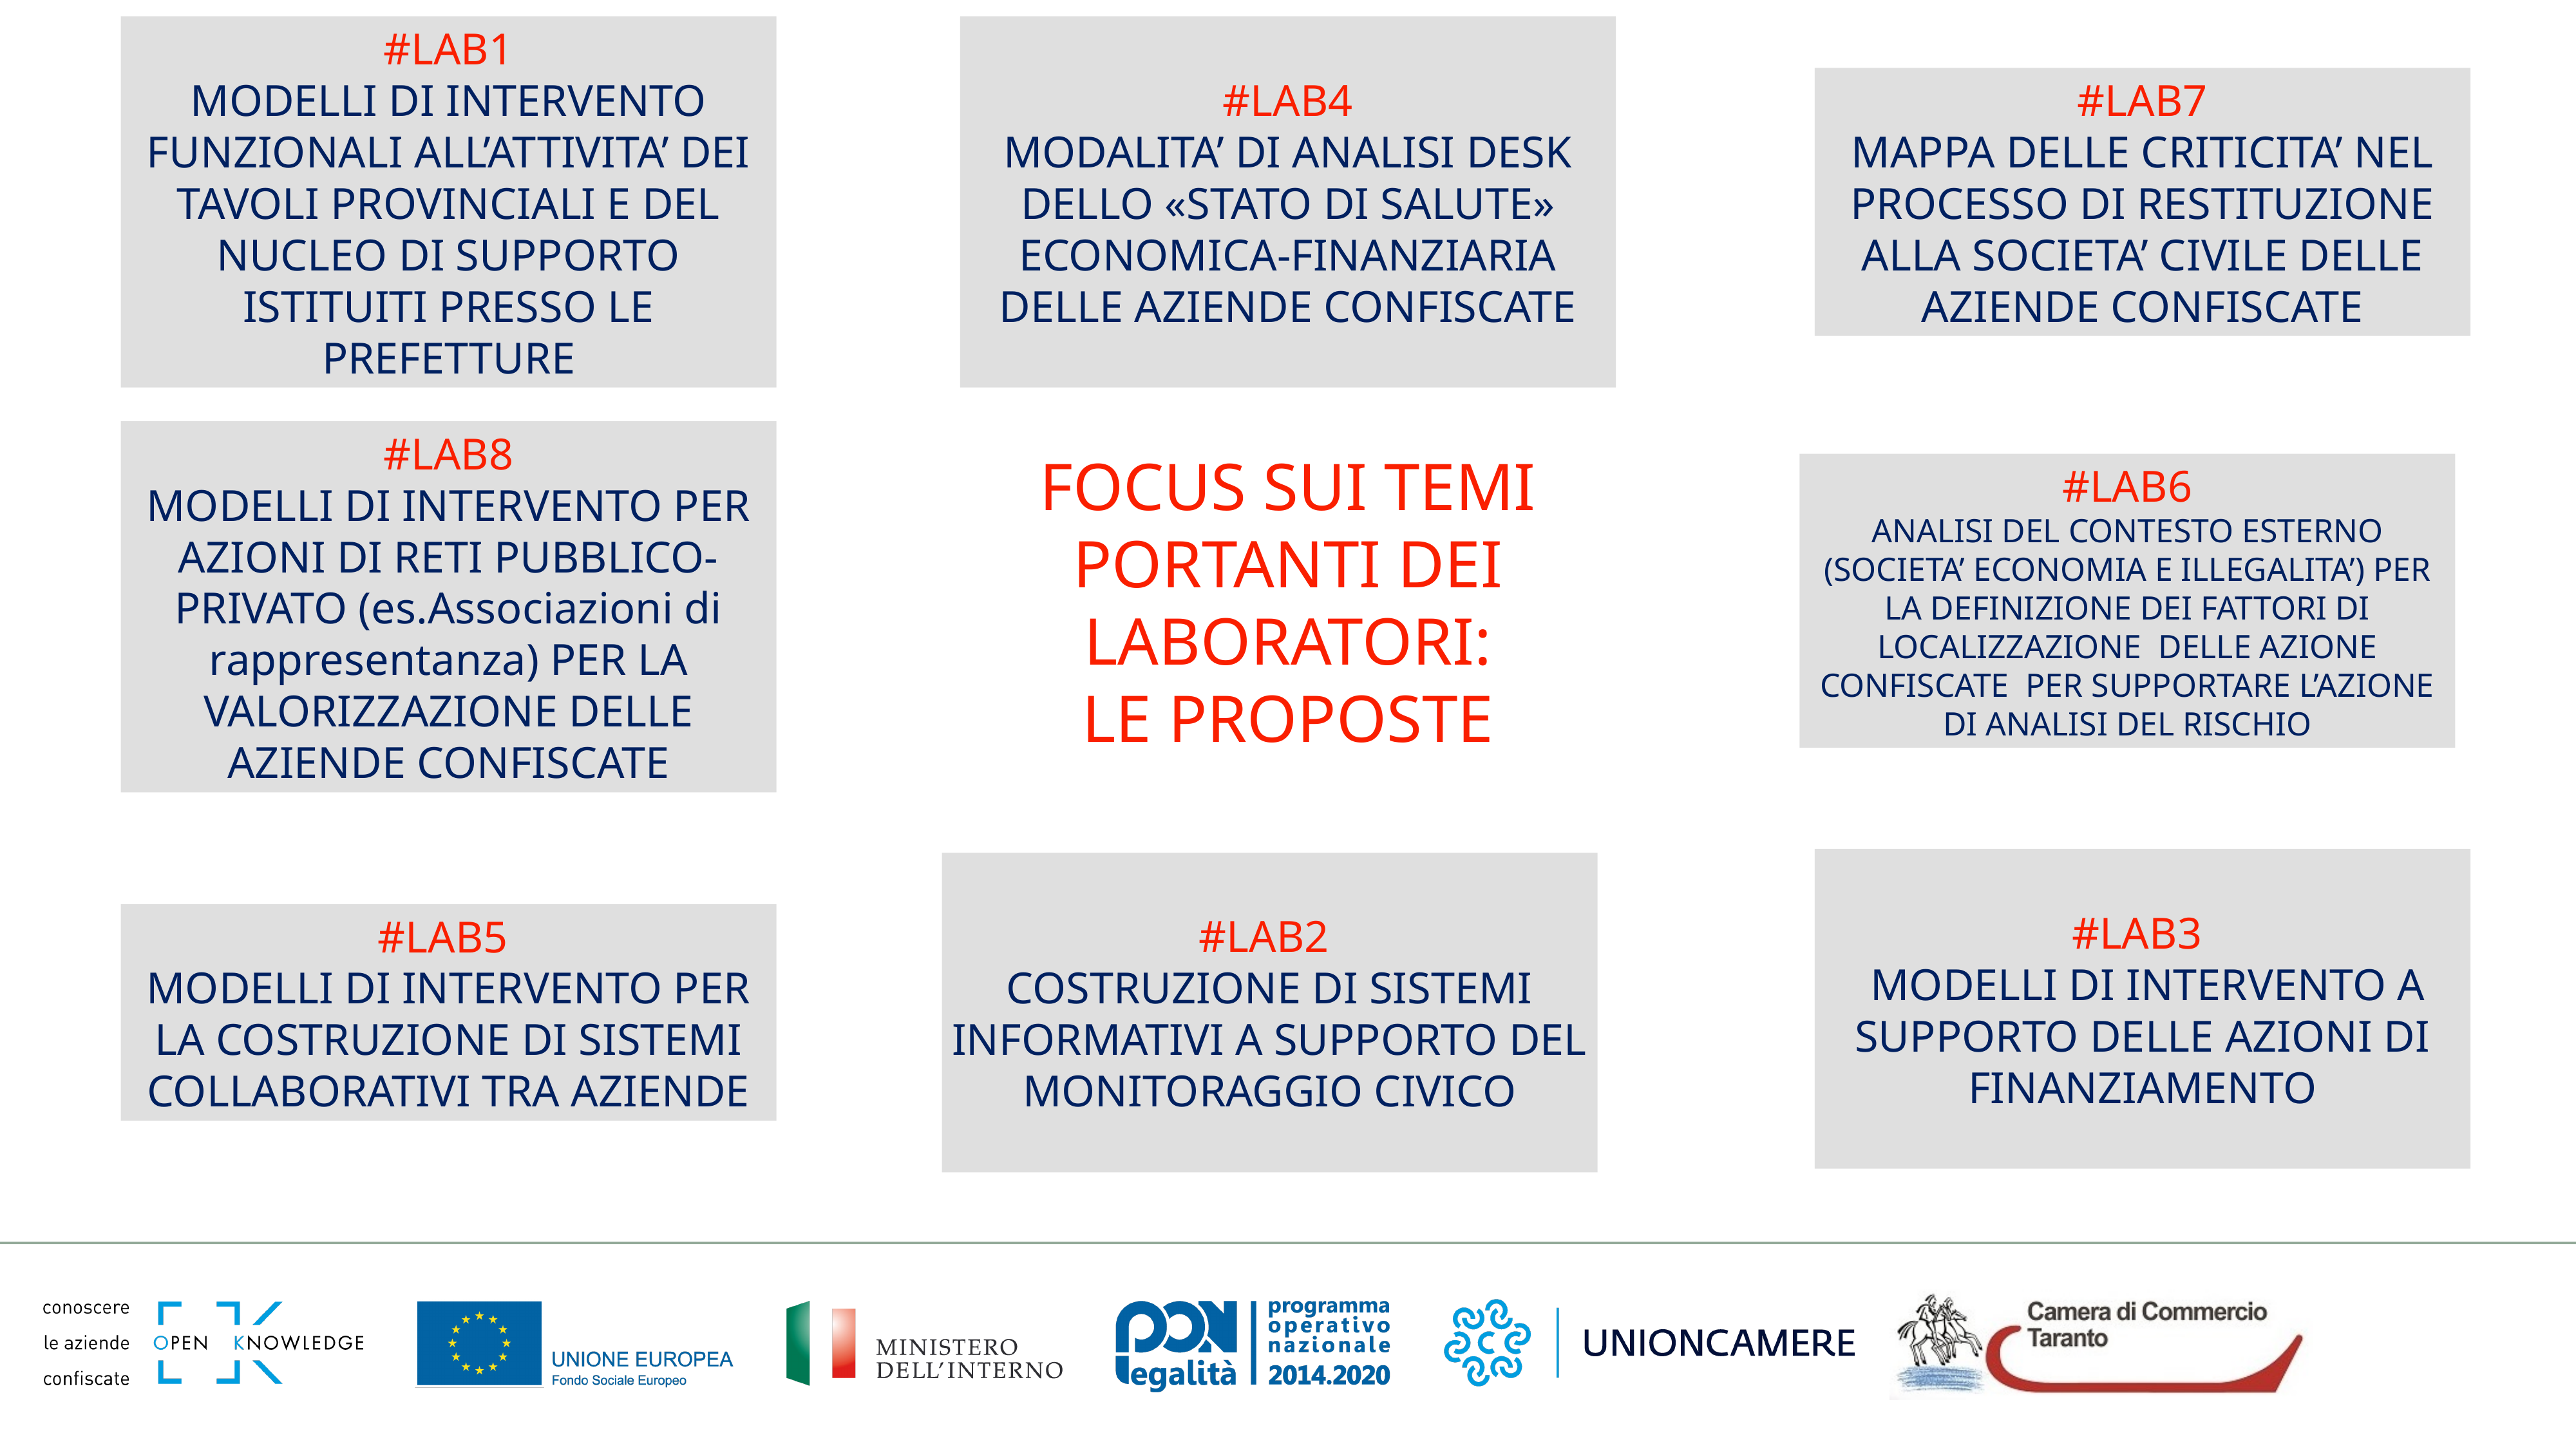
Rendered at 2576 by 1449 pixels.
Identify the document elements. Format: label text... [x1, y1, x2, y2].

picture [1889, 1281, 2313, 1400]
text_box #LAB3 MODELLI DI INTERVENTO A SUPPORTO DELLE AZIONI DI FINANZIAMENTO [1814, 849, 2471, 1169]
text_box #LAB1 MODELLI DI INTERVENTO FUNZIONALI ALL’ATTIVITA’ DEI TAVOLI PROVINCIALI E DEL NUCLEO DI SUPPORTO ISTITUITI PRESSO LE PREFETTURE [120, 16, 777, 388]
text_box #LAB8 MODELLI DI INTERVENTO PER AZIONI DI RETI PUBBLICO-PRIVATO (es.Associazioni di rappresentanza) PER LA VALORIZZAZIONE DELLE AZIENDE CONFISCATE [120, 421, 777, 793]
text_box #LAB7 MAPPA DELLE CRITICITA’ NEL PROCESSO DI RESTITUZIONE ALLA SOCIETA’ CIVILE DELLE AZIENDE CONFISCATE [1814, 68, 2471, 336]
text_box #LAB4 MODALITA’ DI ANALISI DESK DELLO «STATO DI SALUTE» ECONOMICA-FINANZIARIA DELLE AZIENDE CONFISCATE [960, 16, 1616, 388]
text_box #LAB6 ANALISI DEL CONTESTO ESTERNO (SOCIETA’ ECONOMIA E ILLEGALITA’) PER LA DEFINIZIONE DEI FATTORI DI LOCALIZZAZIONE DELLE AZIONE CONFISCATE PER SUPPORTARE L’AZIONE DI ANALISI DEL RISCHIO [1799, 453, 2456, 748]
text_box FOCUS SUI TEMI PORTANTI DEI LABORATORI: LE PROPOSTE [1016, 440, 1560, 761]
text_box #LAB2 COSTRUZIONE DI SISTEMI INFORMATIVI A SUPPORTO DEL MONITORAGGIO CIVICO [942, 853, 1598, 1173]
text_box #LAB5 MODELLI DI INTERVENTO PER LA COSTRUZIONE DI SISTEMI COLLABORATIVI TRA AZIENDE [120, 904, 777, 1121]
picture [42, 1296, 1855, 1392]
